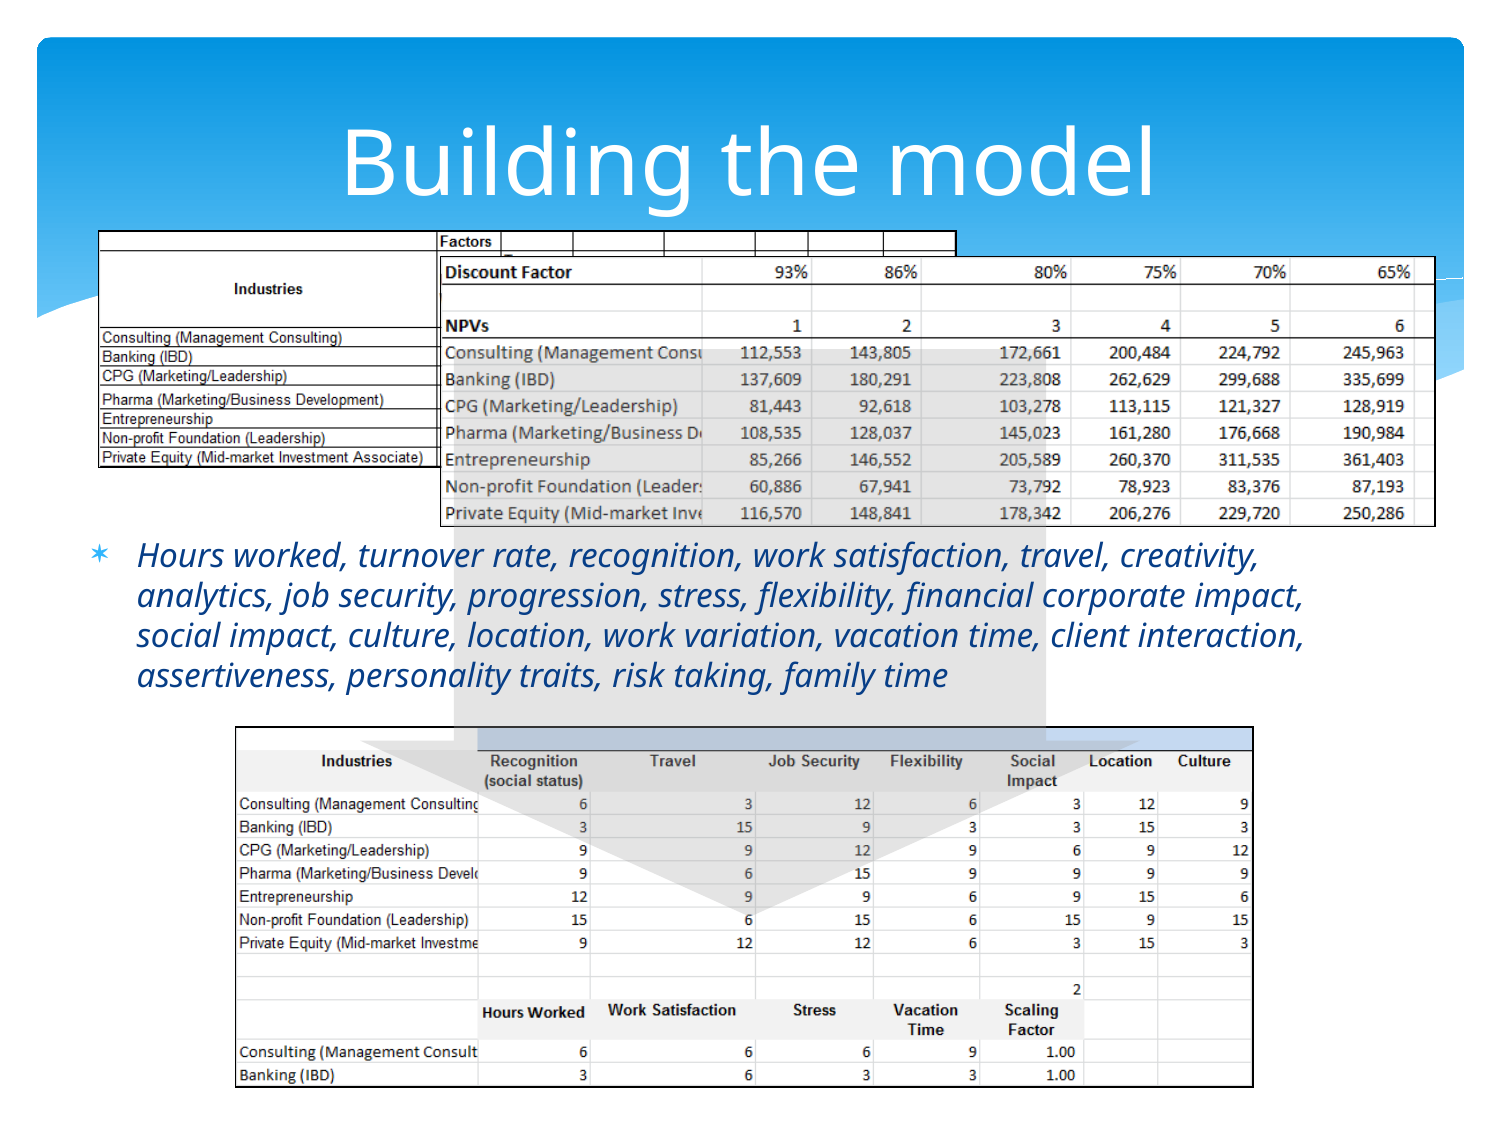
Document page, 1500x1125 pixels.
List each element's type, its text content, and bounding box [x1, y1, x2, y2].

picture [98, 231, 1435, 526]
text_box Hours worked, turnover rate, recognition, work satisfaction, travel, creativity, analytics, job security, progression, stress, flexibility, financial corporate impact, social impact, culture, location, work variation, vacation time, client interaction, assertiveness, personality traits, risk taking, family time [76, 527, 1412, 1091]
title Building the model [75, 55, 1425, 261]
picture [235, 727, 1253, 1087]
